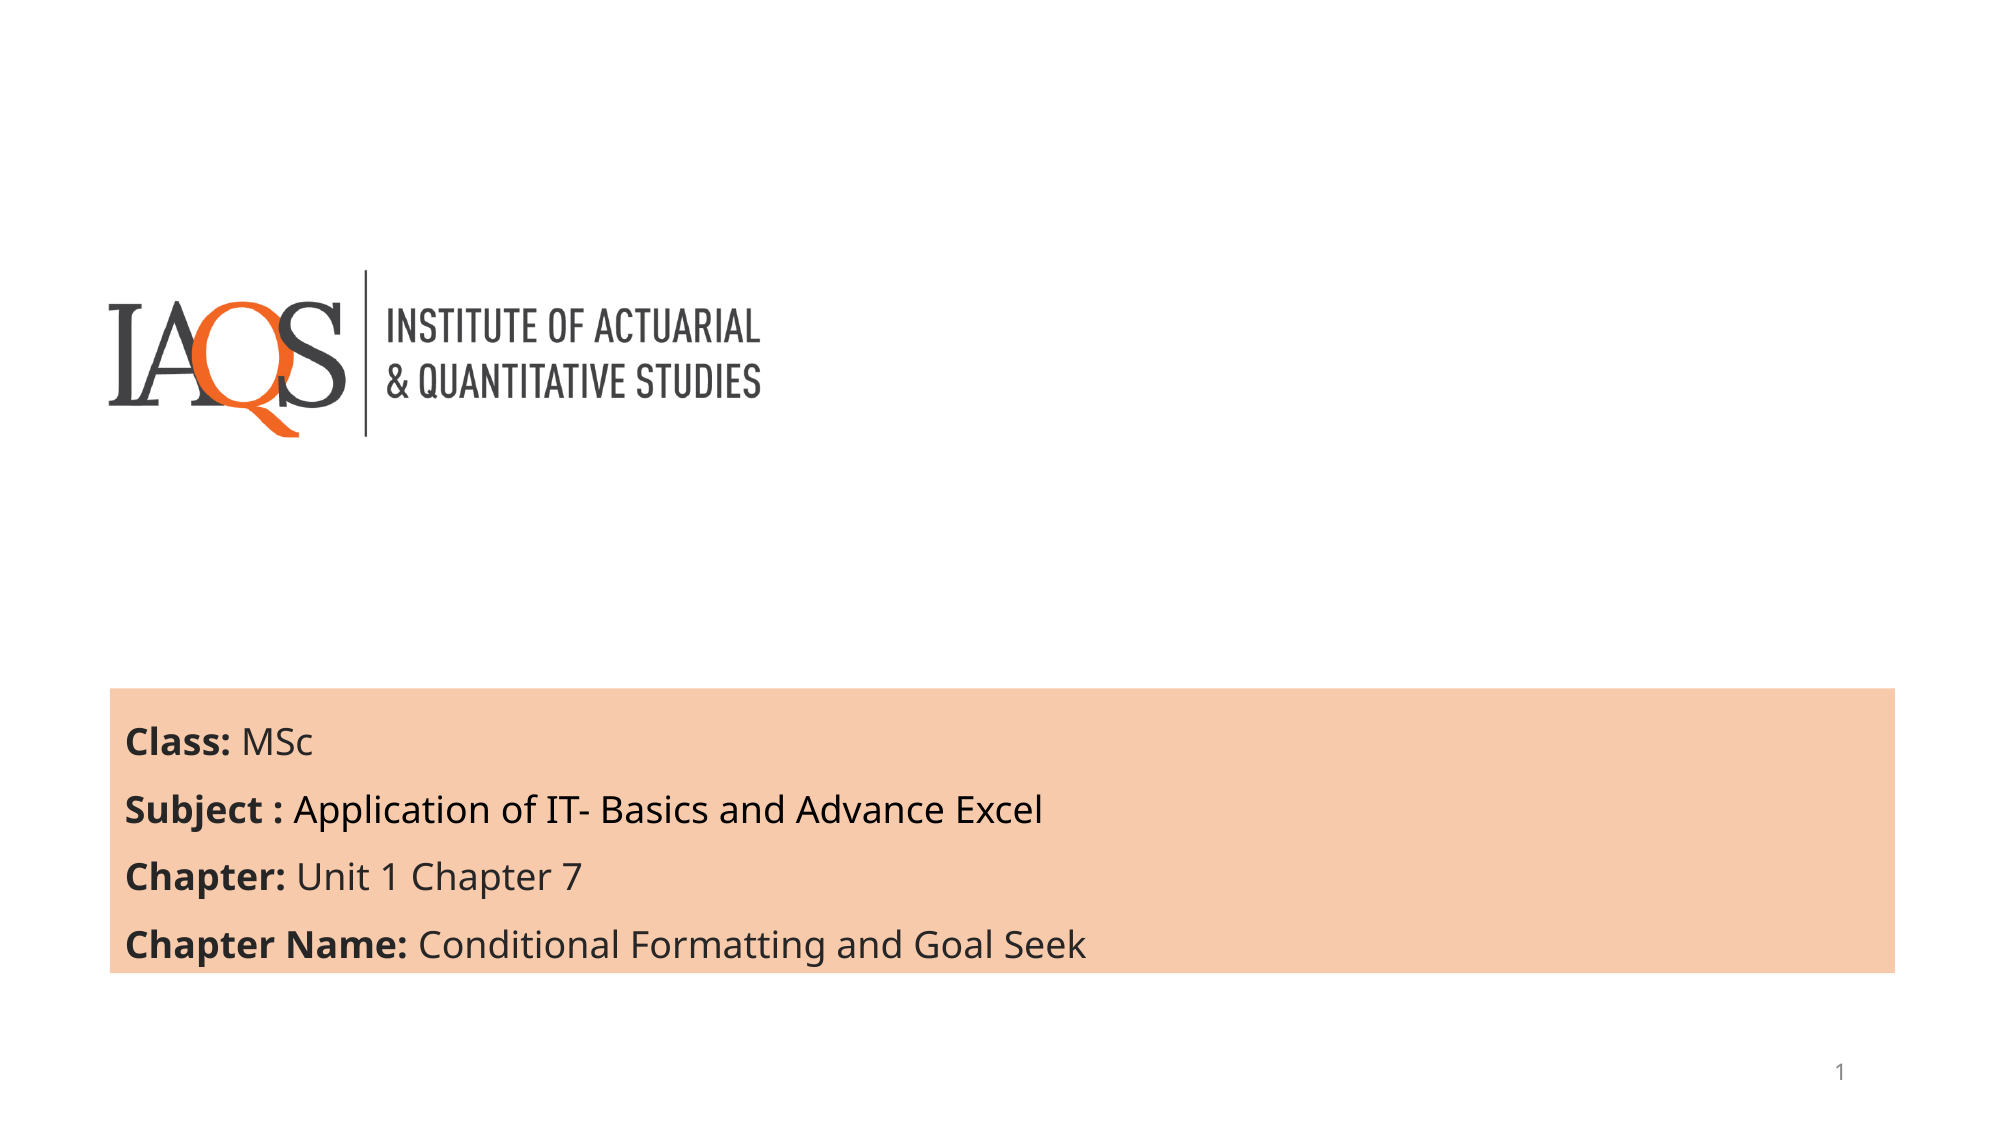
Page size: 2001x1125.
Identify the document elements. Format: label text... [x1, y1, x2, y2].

text_box Class: MSc Subject : Application of IT- Basics and Advance Excel Chapter: Unit 1 Chapter 7 Chapter Name: Conditional Formatting and Goal Seek [109, 688, 1895, 974]
slide_number ‹#› [1412, 1042, 1863, 1103]
picture [67, 261, 801, 447]
